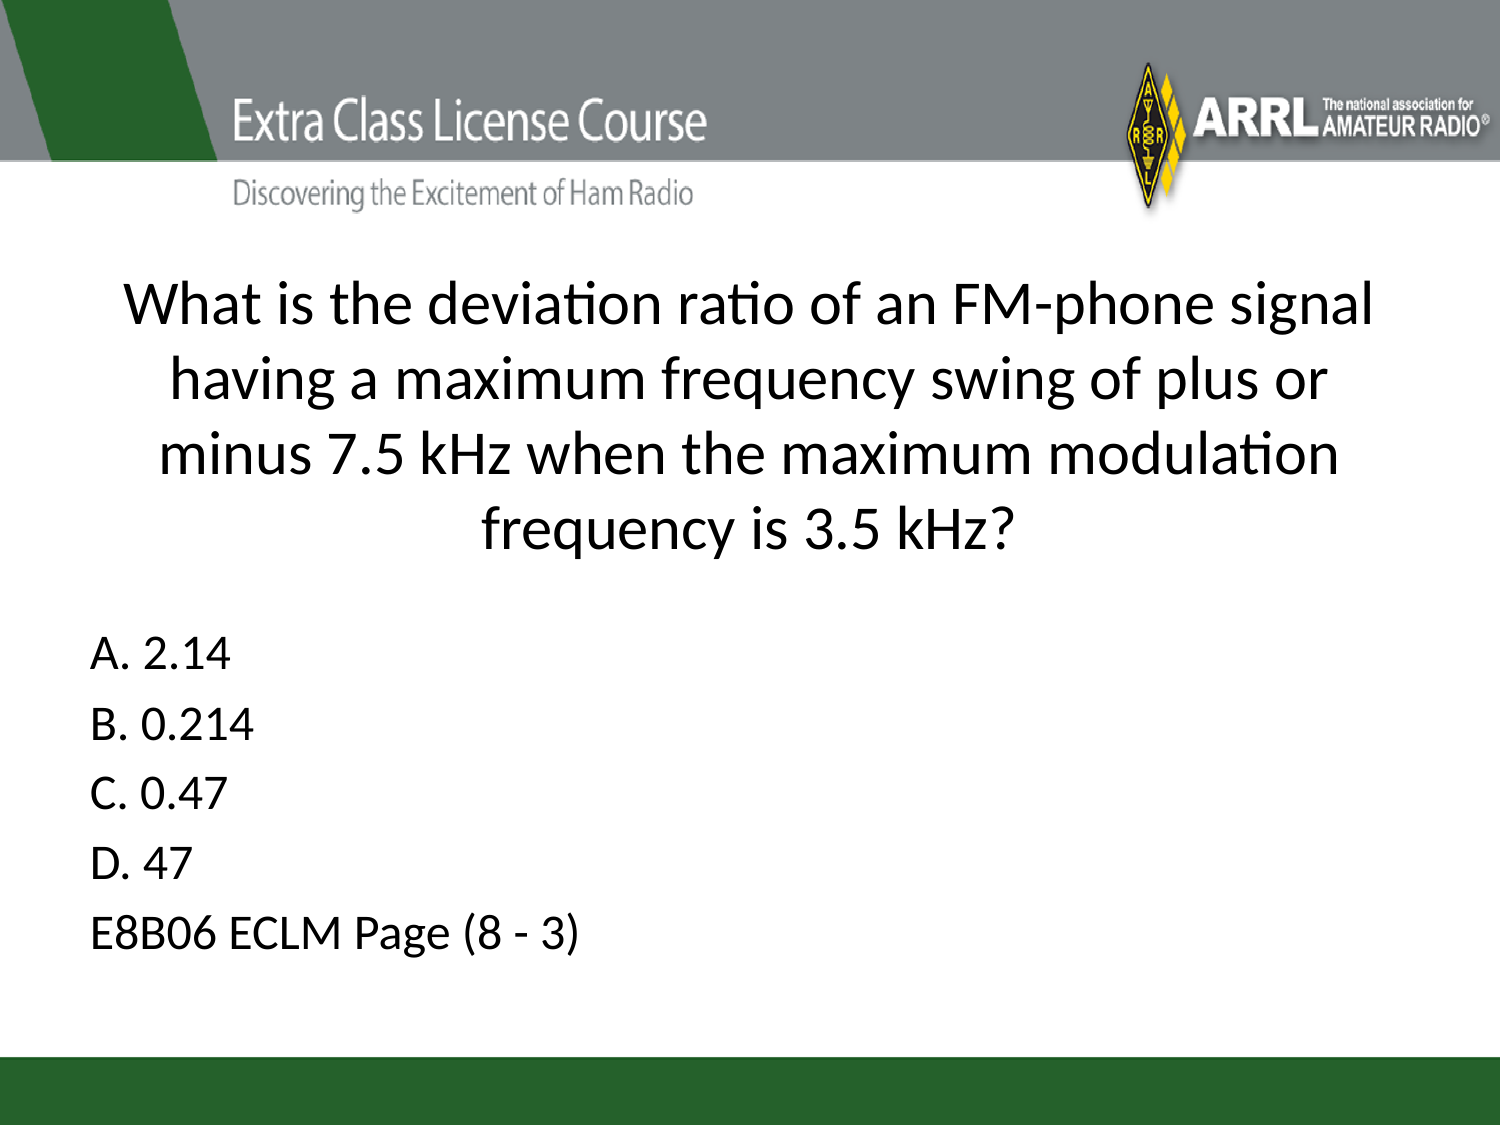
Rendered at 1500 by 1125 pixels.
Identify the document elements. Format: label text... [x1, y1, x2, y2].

picture [0, 0, 1500, 1125]
list A. 2.14 B. 0.214 C. 0.47 D. 47 E8B06 ECLM Page (8 - 3) [75, 612, 1425, 988]
title What is the deviation ratio of an FM-phone signal having a maximum frequency swing of plus or minus 7.5 kHz when the maximum modulation frequency is 3.5 kHz? [75, 254, 1425, 435]
